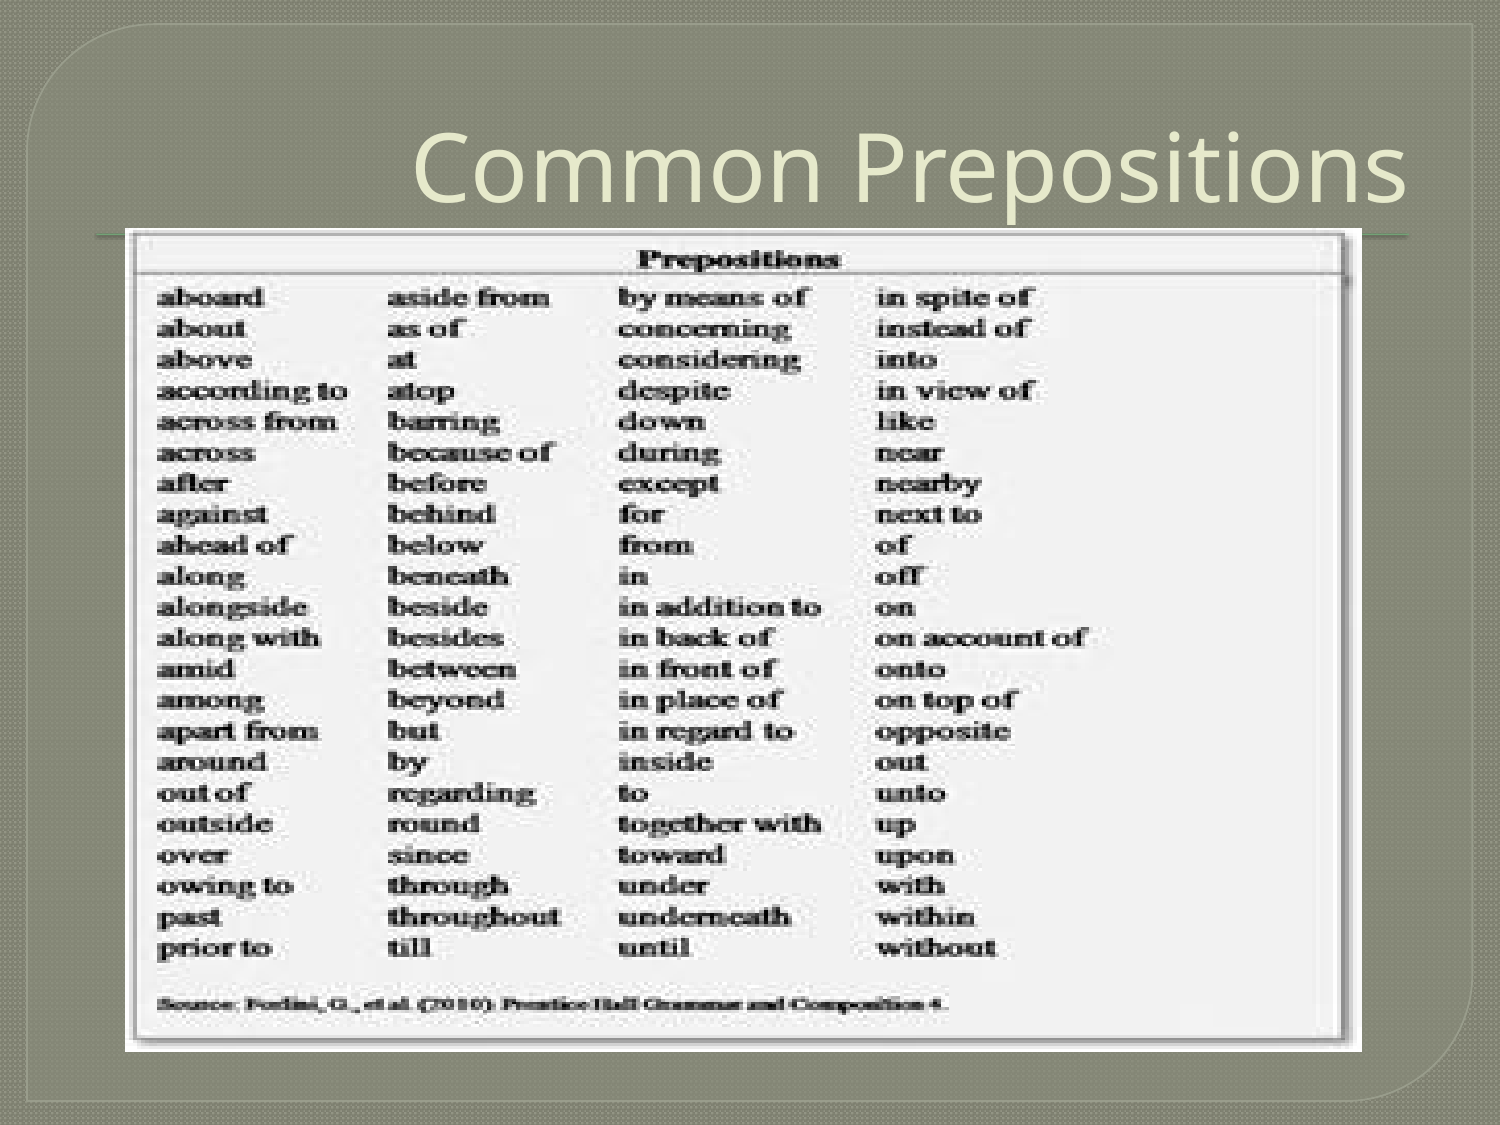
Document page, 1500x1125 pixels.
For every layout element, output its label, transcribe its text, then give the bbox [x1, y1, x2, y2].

title Common Prepositions [75, 41, 1425, 229]
picture [124, 228, 1363, 1053]
